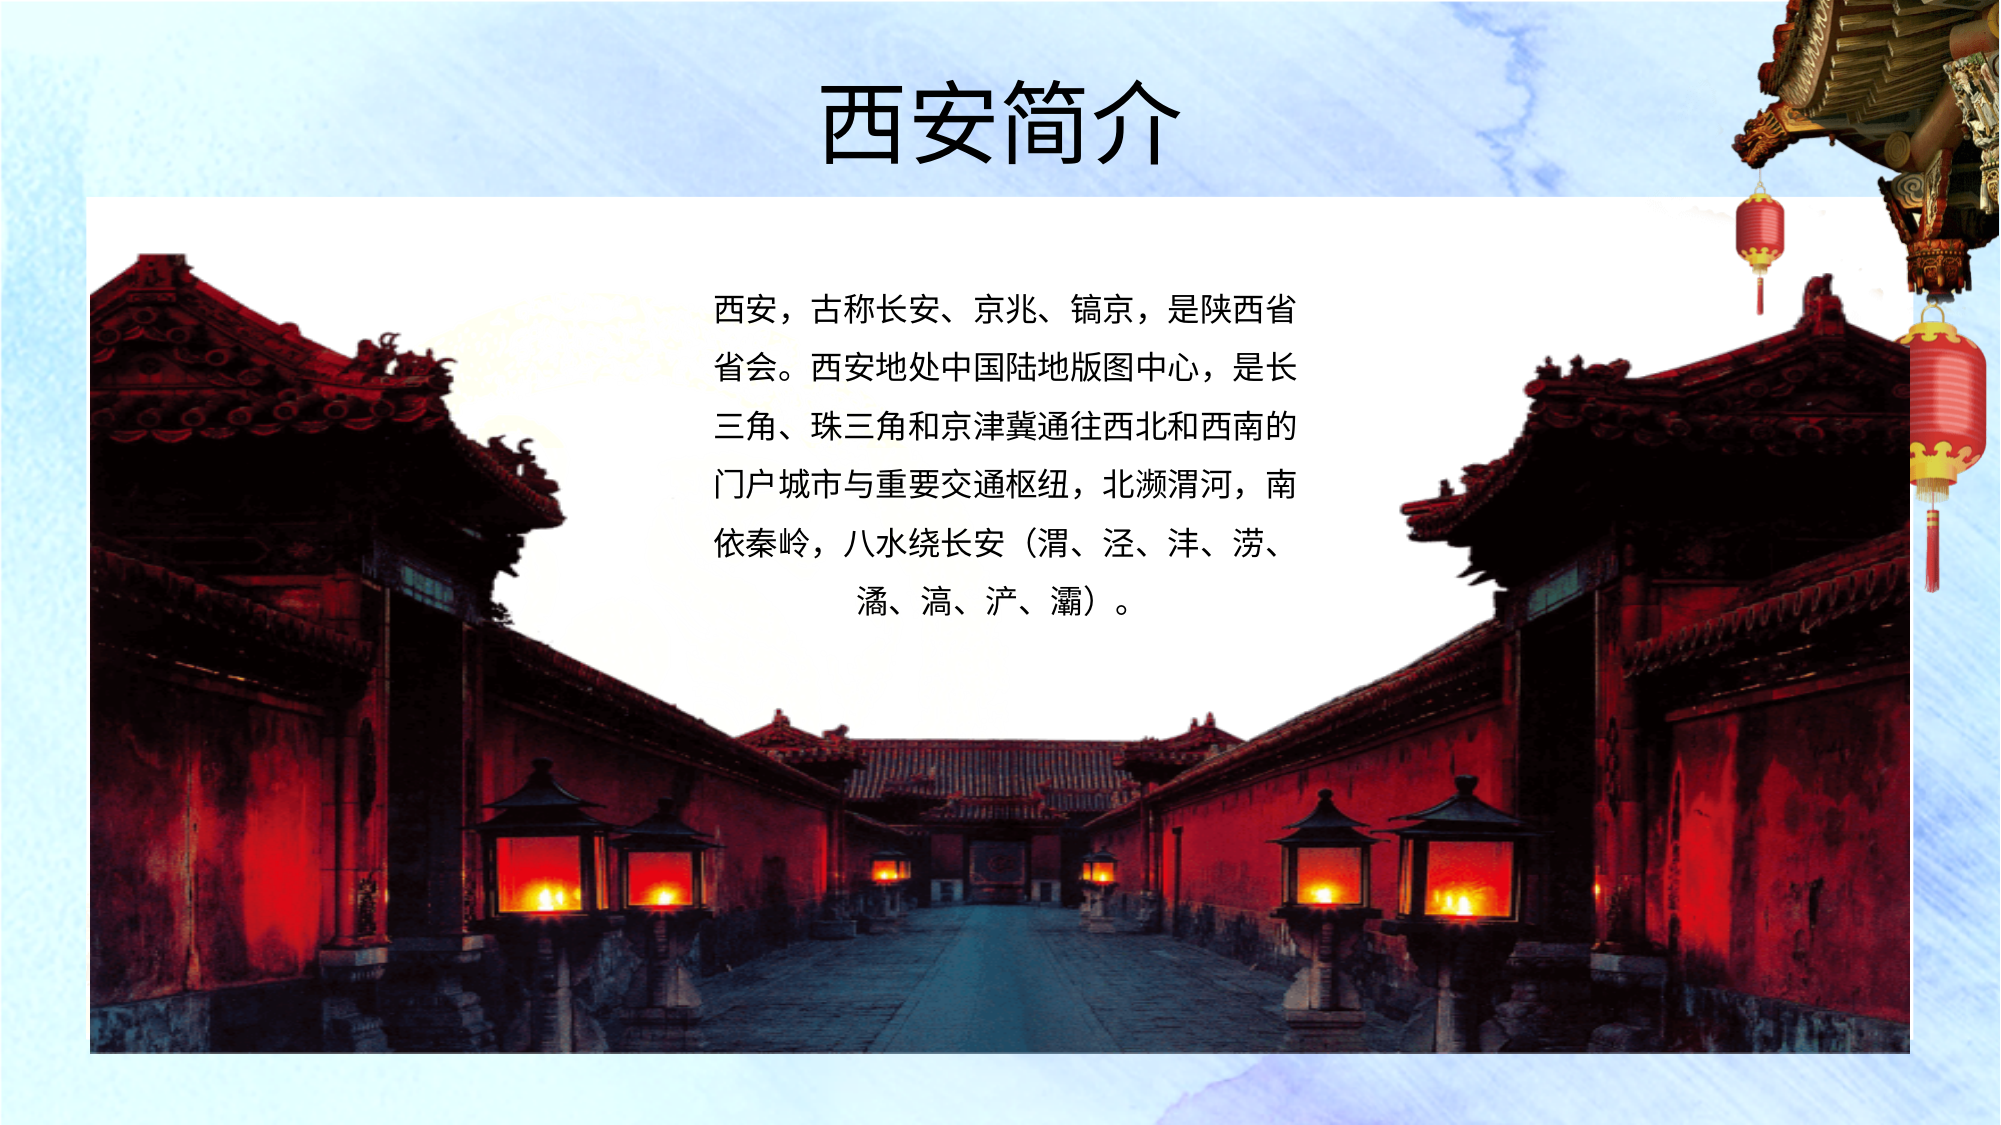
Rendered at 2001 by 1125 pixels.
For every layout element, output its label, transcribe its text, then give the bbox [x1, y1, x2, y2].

picture [3, 0, 2000, 1125]
title 西安简介 [137, 59, 1863, 197]
